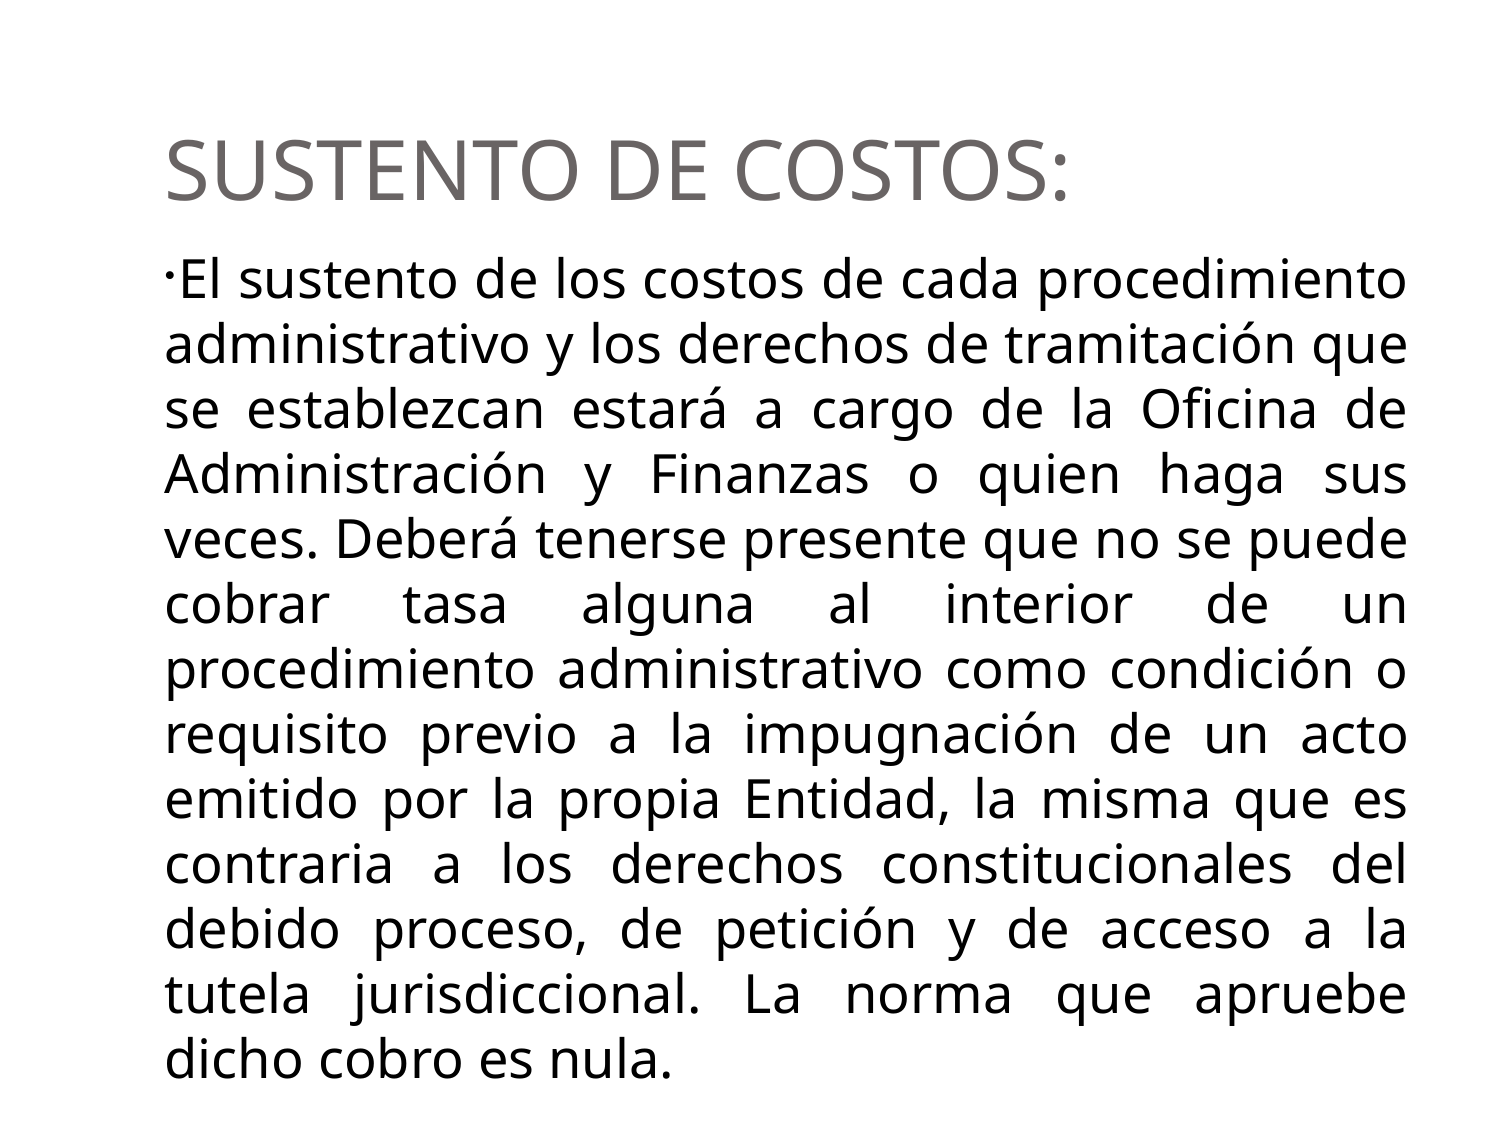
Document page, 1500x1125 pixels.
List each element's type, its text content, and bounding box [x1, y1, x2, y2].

text_box El sustento de los costos de cada procedimiento administrativo y los derechos de tramitación que se establezcan estará a cargo de la Oficina de Administración y Finanzas o quien haga sus veces. Deberá tenerse presente que no se puede cobrar tasa alguna al interior de un procedimiento administrativo como condición o requisito previo a la impugnación de un acto emitido por la propia Entidad, la misma que es contraria a los derechos constitucionales del debido proceso, de petición y de acceso a la tutela jurisdiccional. La norma que apruebe dicho cobro es nula. [150, 237, 1425, 988]
text_box SUSTENTO DE COSTOS: [150, 45, 1425, 233]
